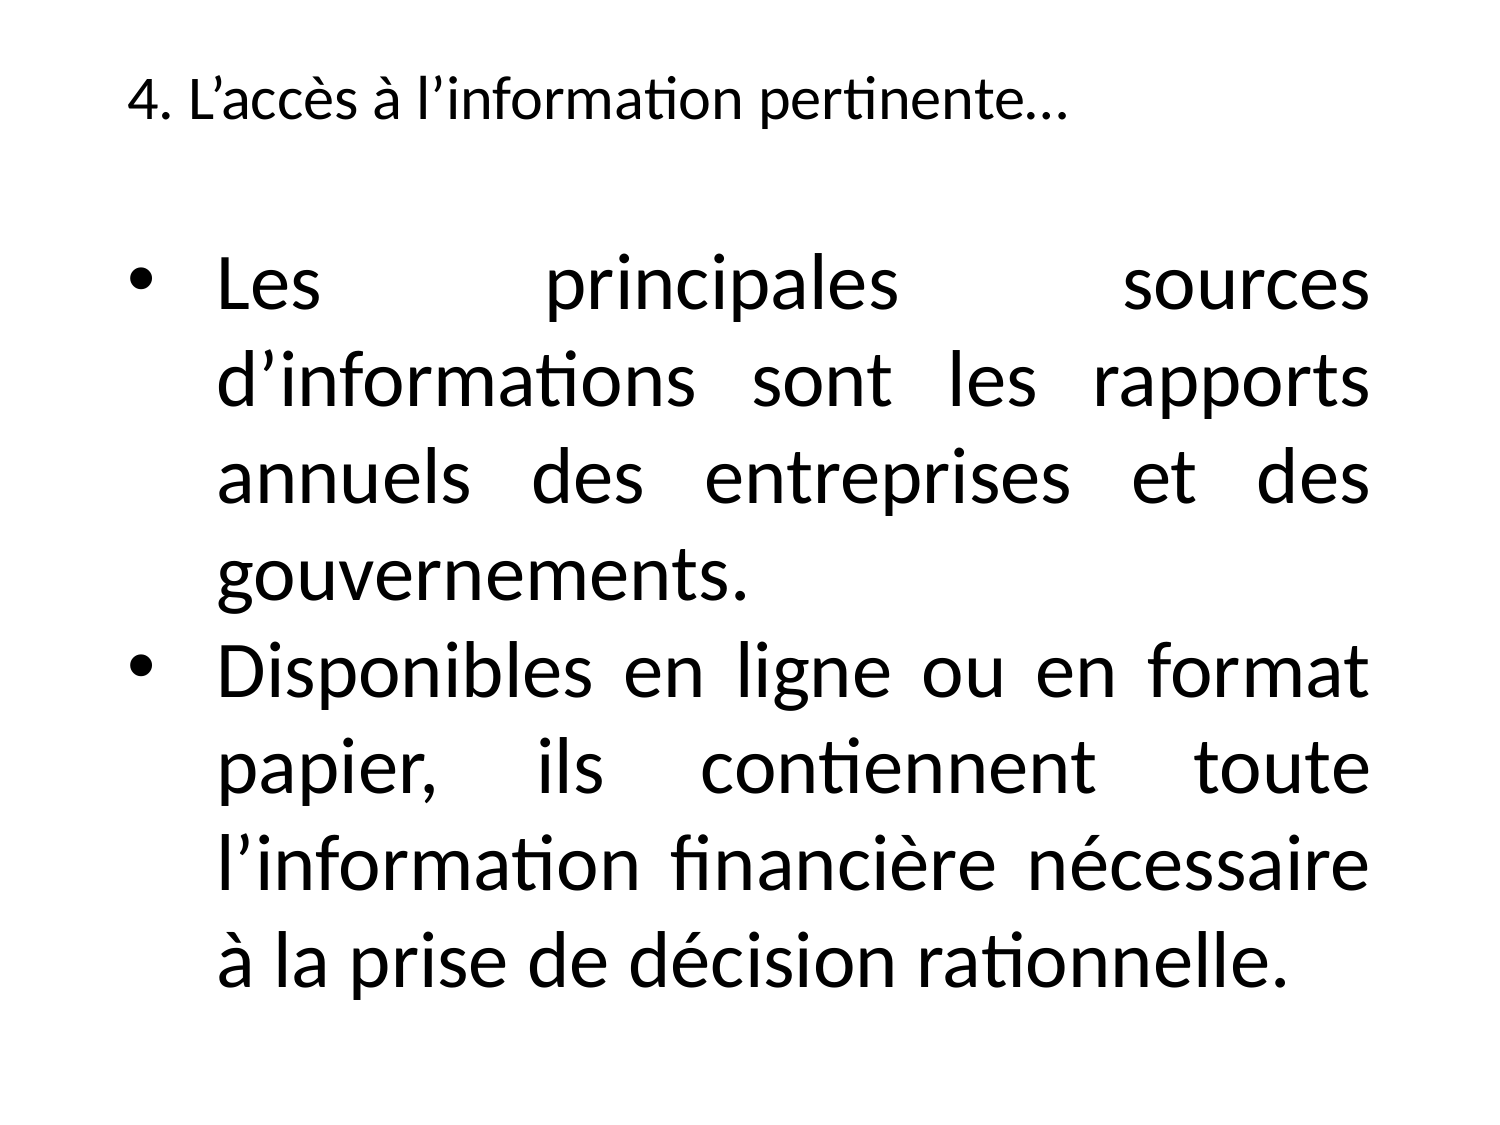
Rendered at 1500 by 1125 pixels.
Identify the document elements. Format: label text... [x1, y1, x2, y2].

text_box 4. L’accès à l’information pertinente… Les principales sources d’informations sont les rapports annuels des entreprises et des gouvernements. Disponibles en ligne ou en format papier, ils contiennent toute l’information financière nécessaire à la prise de décision rationnelle. [112, 50, 1388, 1075]
